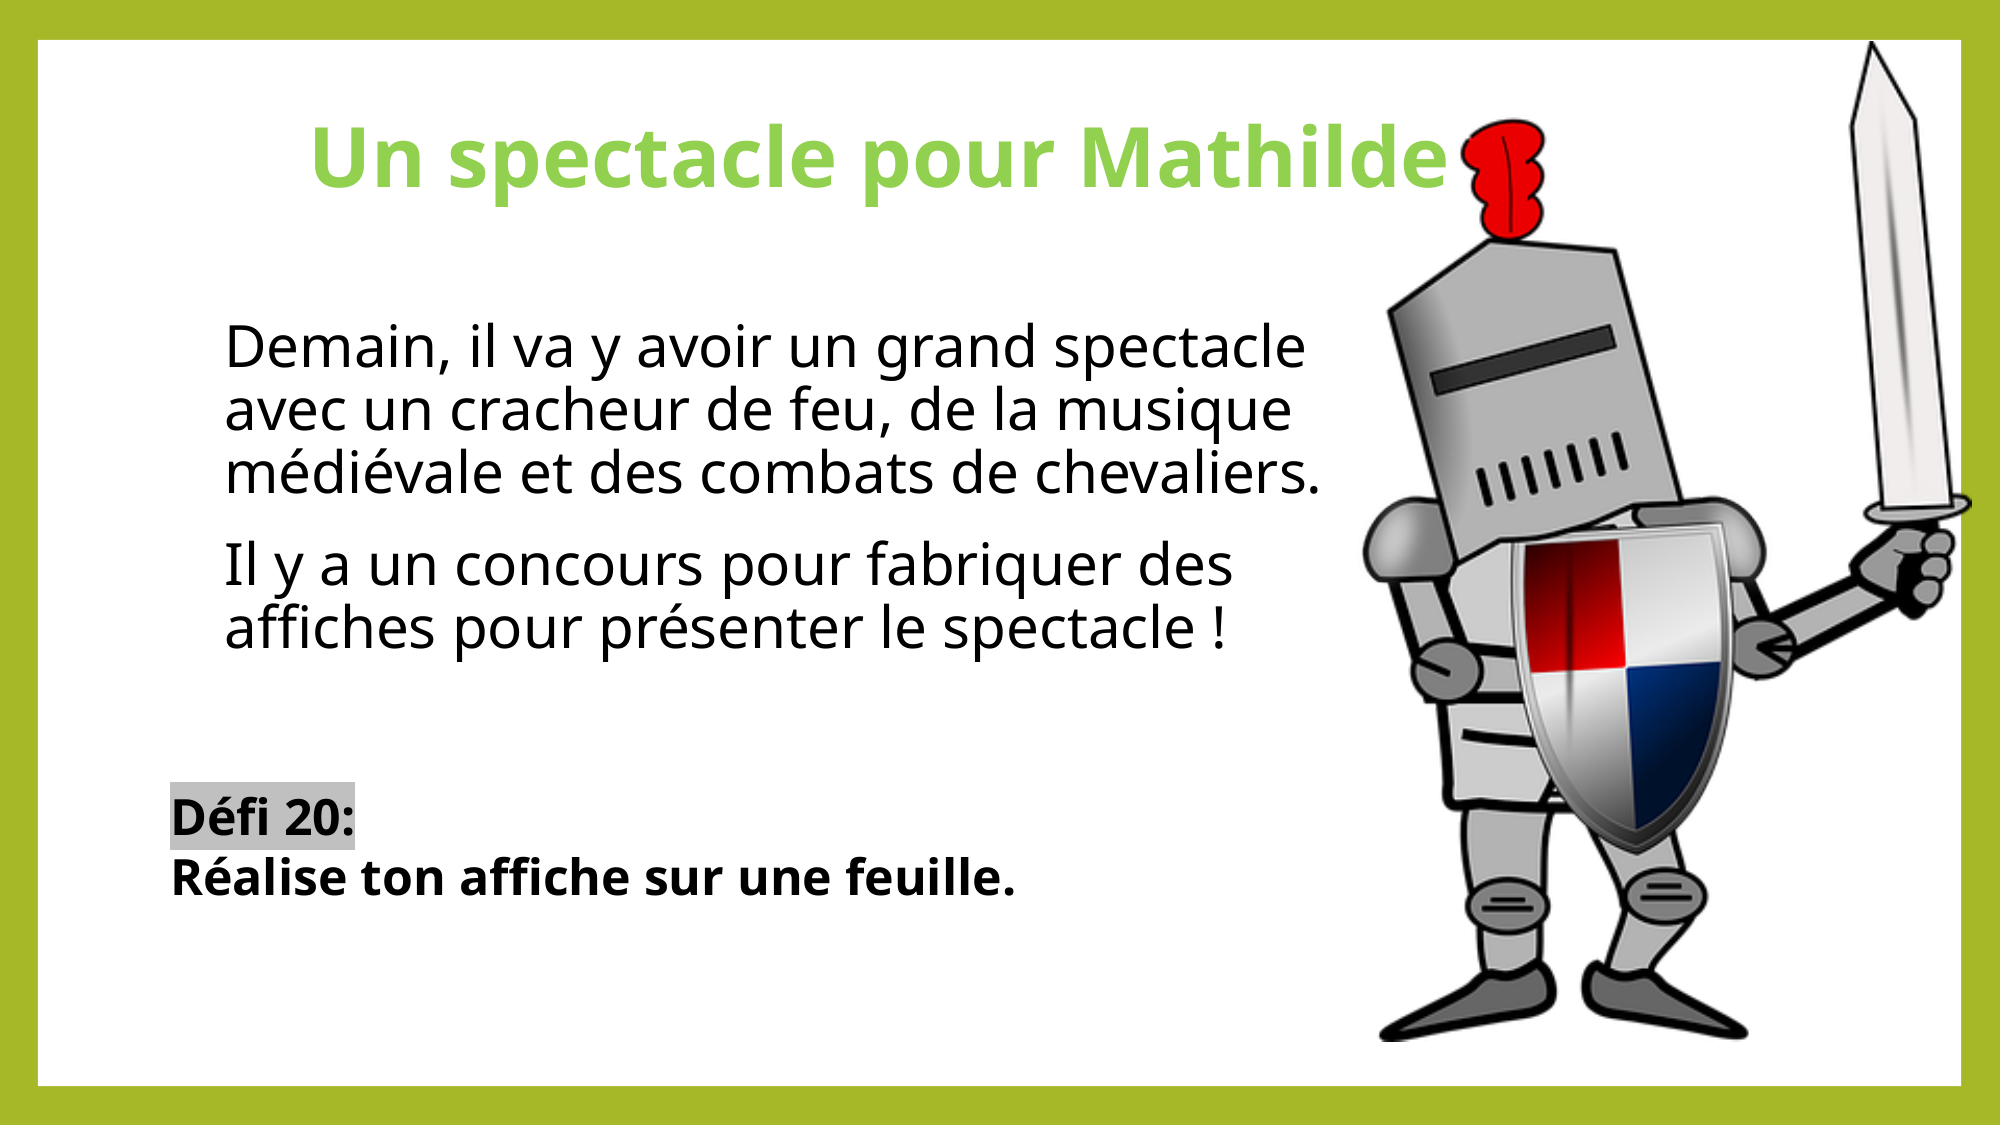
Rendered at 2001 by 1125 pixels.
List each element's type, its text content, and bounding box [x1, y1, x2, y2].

text_box Défi 20: Réalise ton affiche sur une feuille. [155, 777, 1156, 913]
list Demain, il va y avoir un grand spectacle avec un cracheur de feu, de la musique médiévale et des combats de chevaliers. Il y a un concours pour fabriquer des affiches pour présenter le spectacle ! [201, 310, 1349, 1019]
title Un spectacle pour Mathilde [84, 66, 1349, 254]
picture [1354, 41, 1973, 1042]
